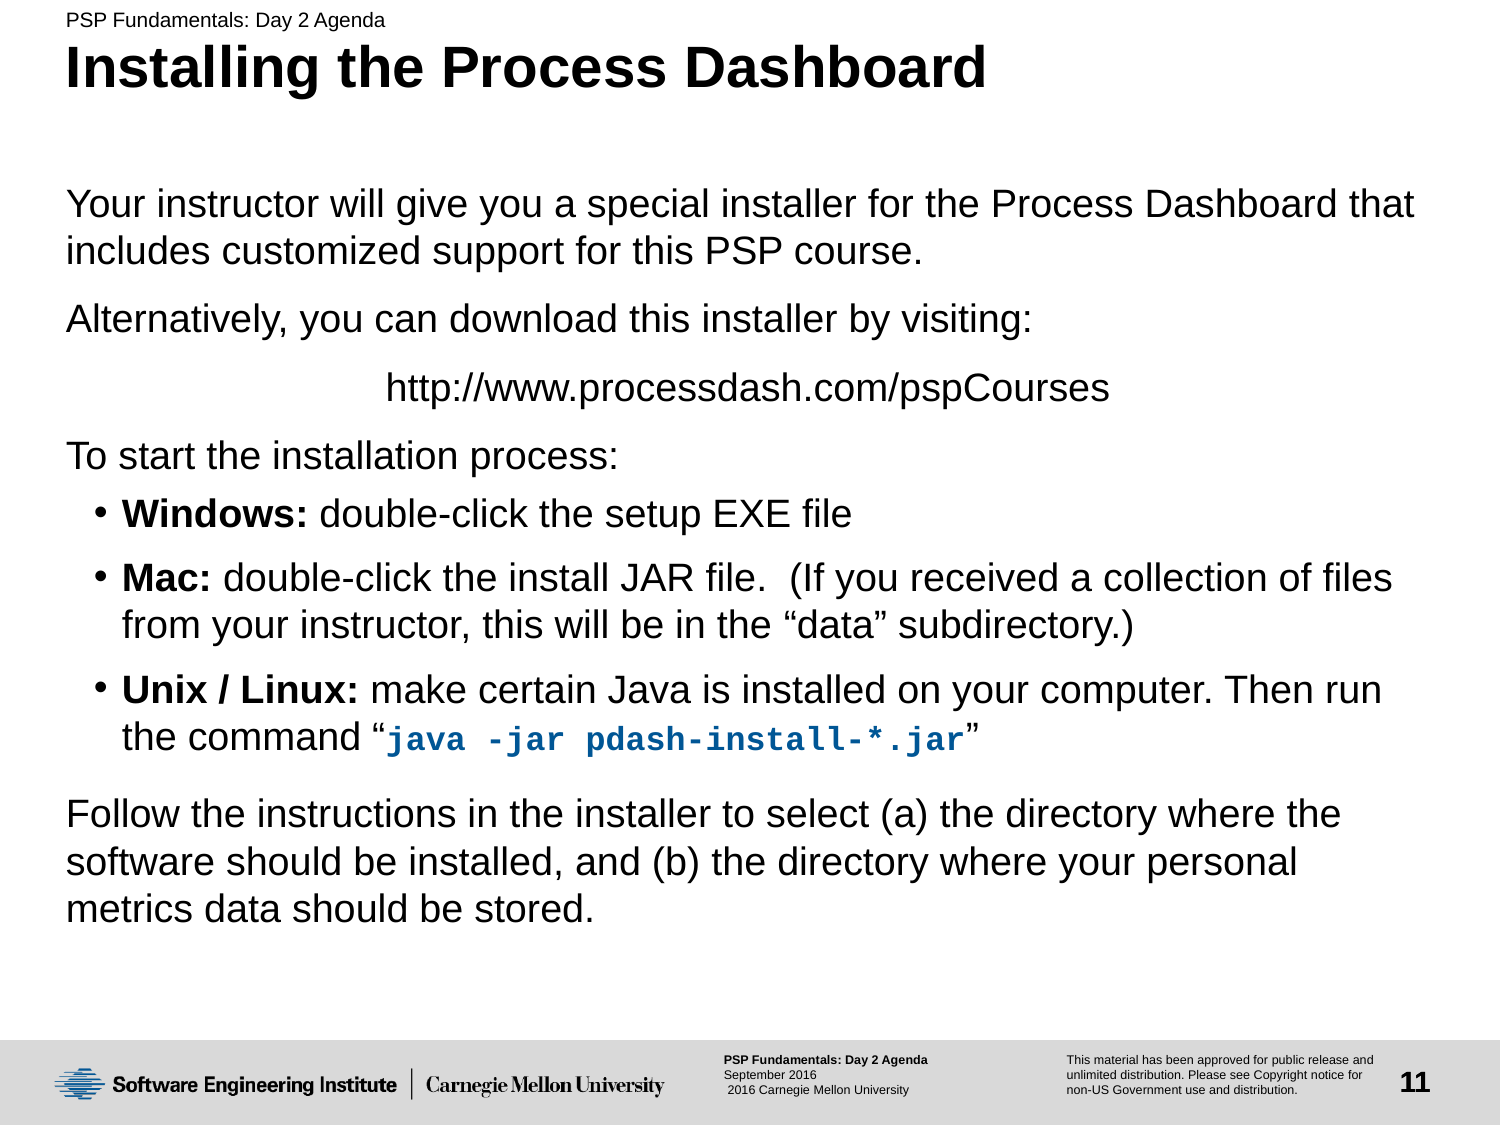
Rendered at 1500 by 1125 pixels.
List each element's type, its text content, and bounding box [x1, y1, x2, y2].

picture [46, 1061, 673, 1104]
list Your instructor will give you a special installer for the Process Dashboard that includes customized support for this PSP course. Alternatively, you can download this installer by visiting: http://www.processdash.com/pspCourses To start the installation process: Windows: double-click the setup EXE file Mac: double-click the install JAR file. (If you received a collection of files from your instructor, this will be in the “data” subdirectory.) Unix / Linux: make certain Java is installed on your computer. Then run the command “java -jar pdash-install-*.jar” Follow the instructions in the installer to select (a) the directory where the software should be installed, and (b) the directory where your personal metrics data should be stored. [65, 177, 1431, 1000]
title Installing the Process Dashboard [65, 37, 1430, 148]
